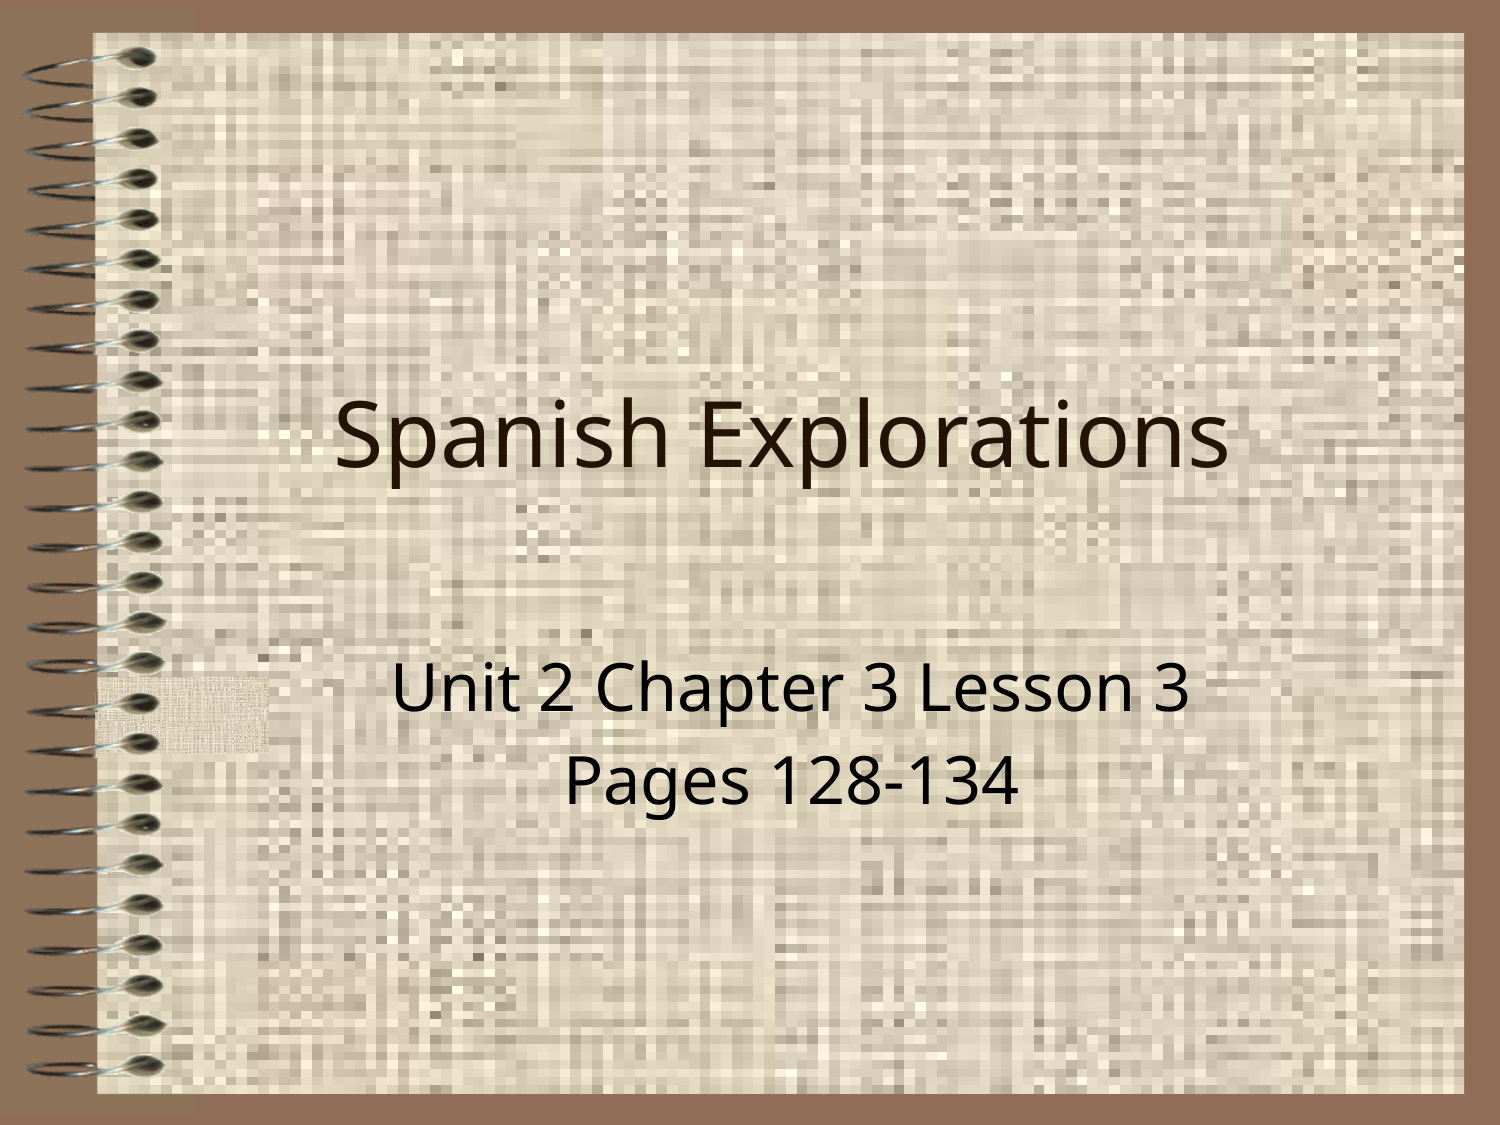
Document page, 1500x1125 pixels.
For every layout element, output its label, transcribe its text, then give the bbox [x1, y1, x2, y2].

subtitle Unit 2 Chapter 3 Lesson 3 Pages 128-134 [266, 637, 1317, 929]
picture [0, 8, 1465, 1115]
title Spanish Explorations [150, 337, 1417, 525]
